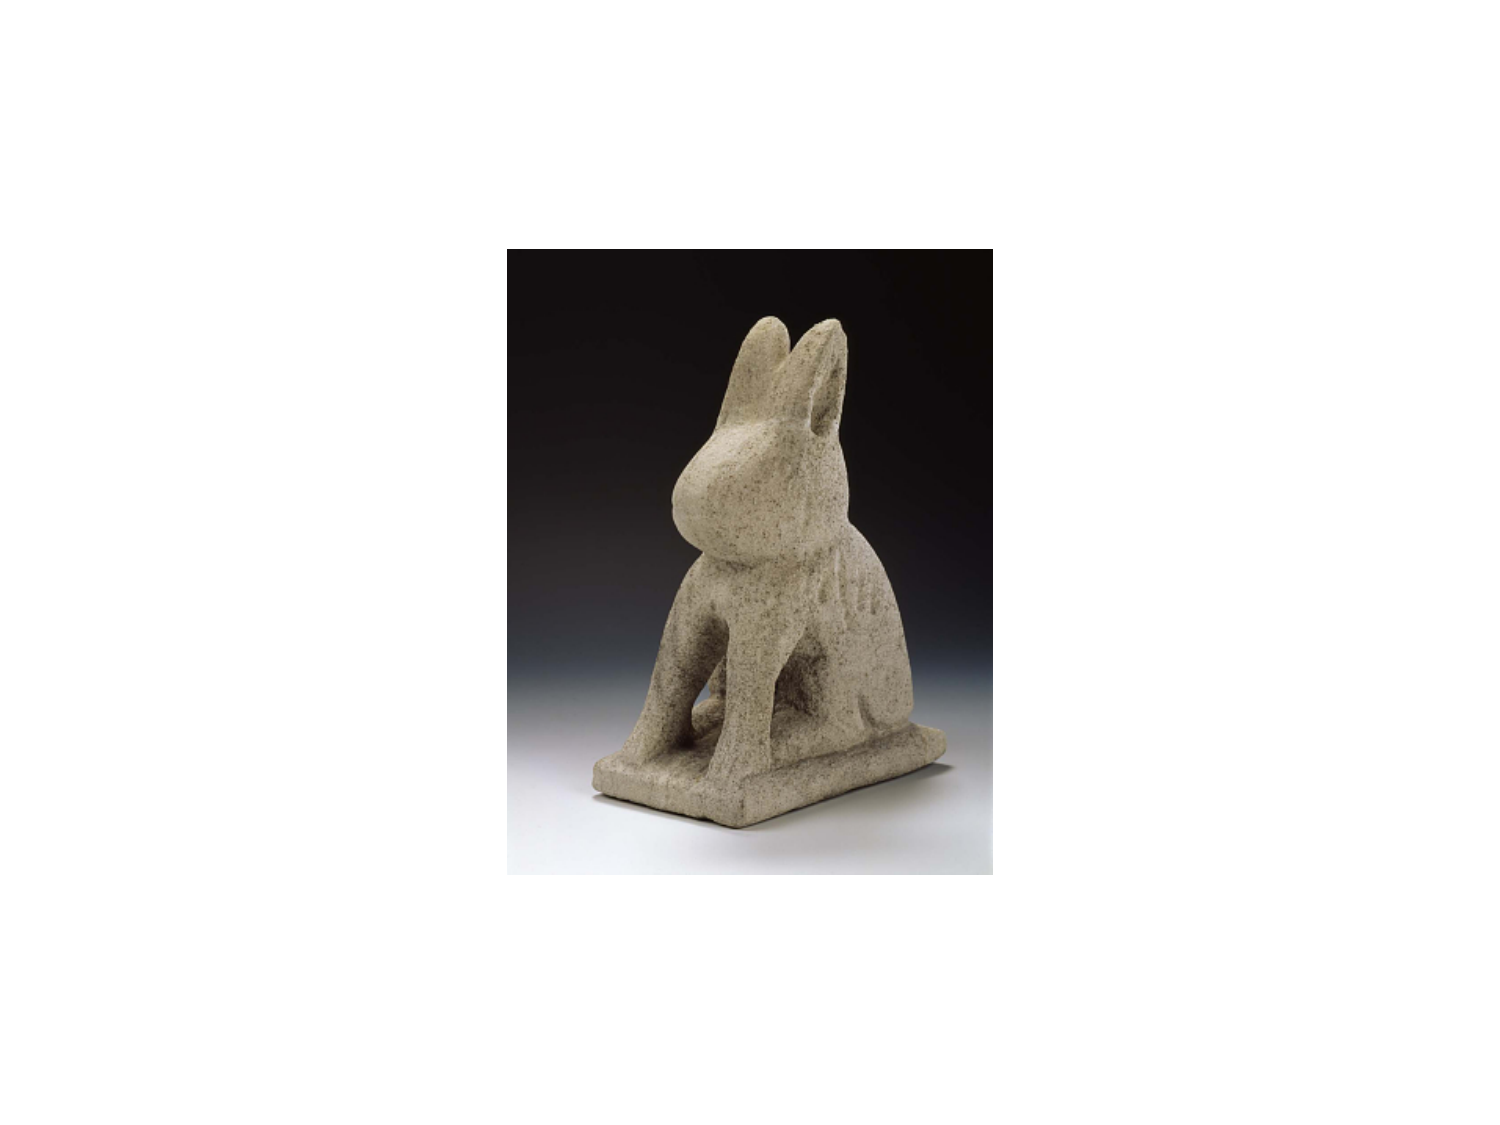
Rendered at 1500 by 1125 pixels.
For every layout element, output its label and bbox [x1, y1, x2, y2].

picture [507, 249, 993, 876]
